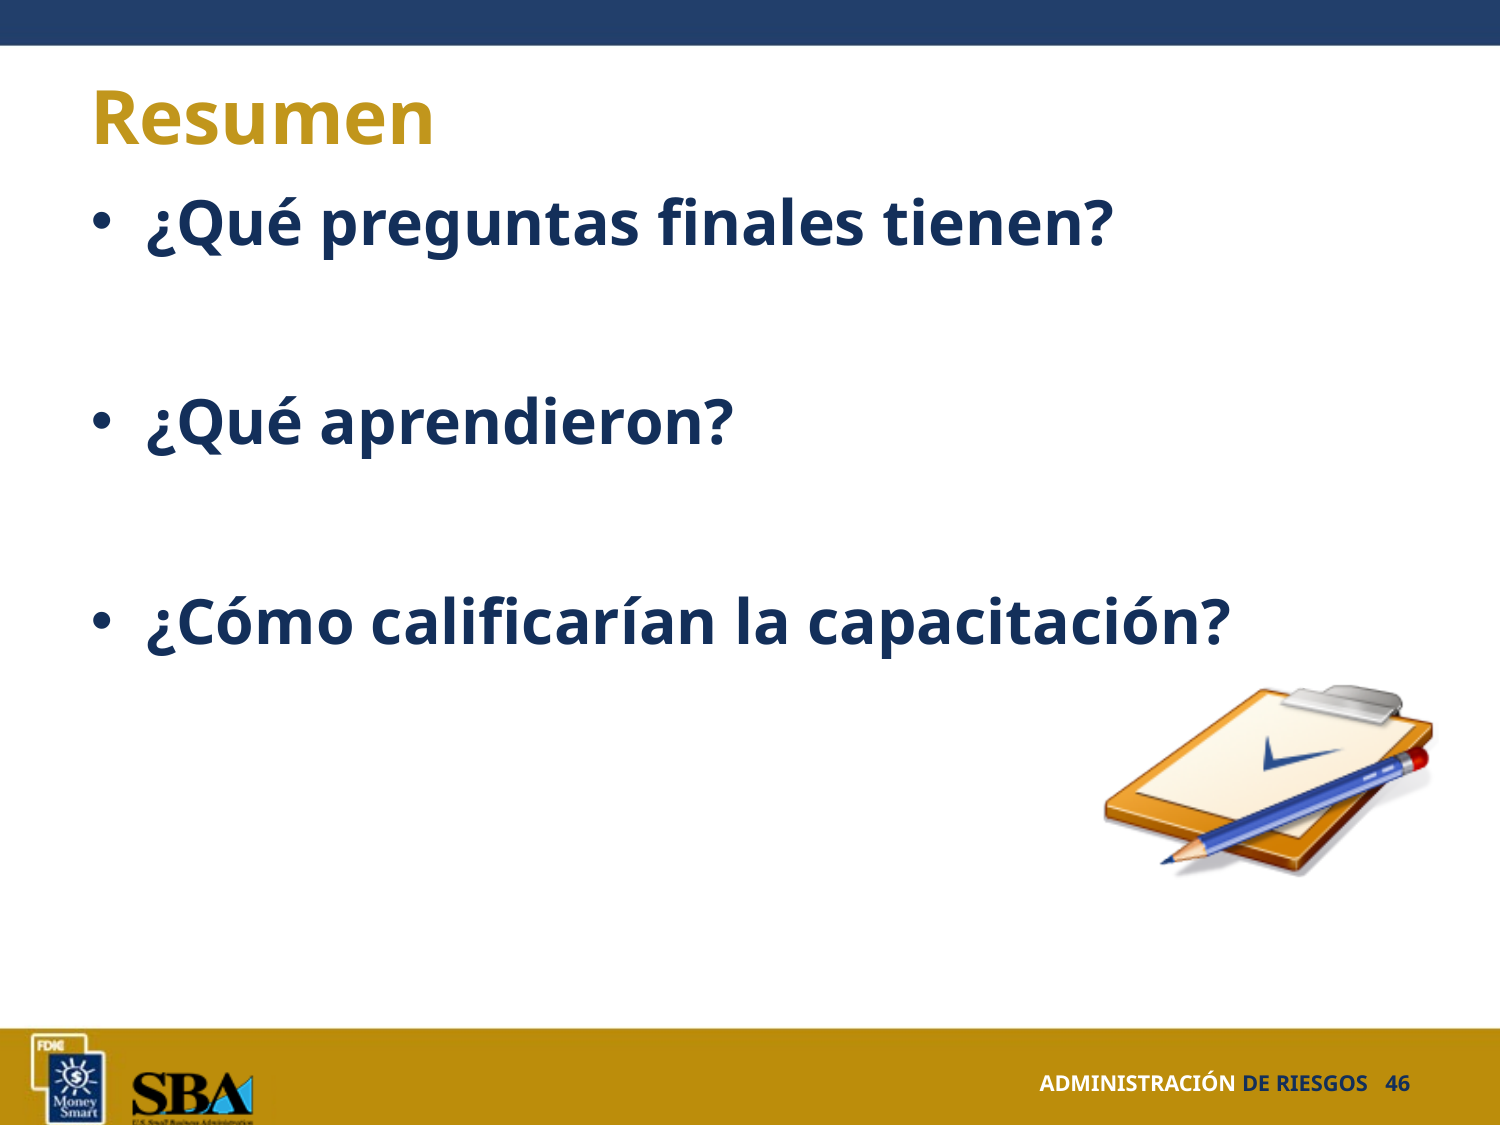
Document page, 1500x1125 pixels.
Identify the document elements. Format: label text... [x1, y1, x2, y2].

title Resumen [74, 62, 1426, 163]
picture [0, 0, 1500, 1125]
list ¿Qué preguntas finales tienen? ¿Qué aprendieron? ¿Cómo calificarían la capacitación? [74, 174, 1426, 876]
